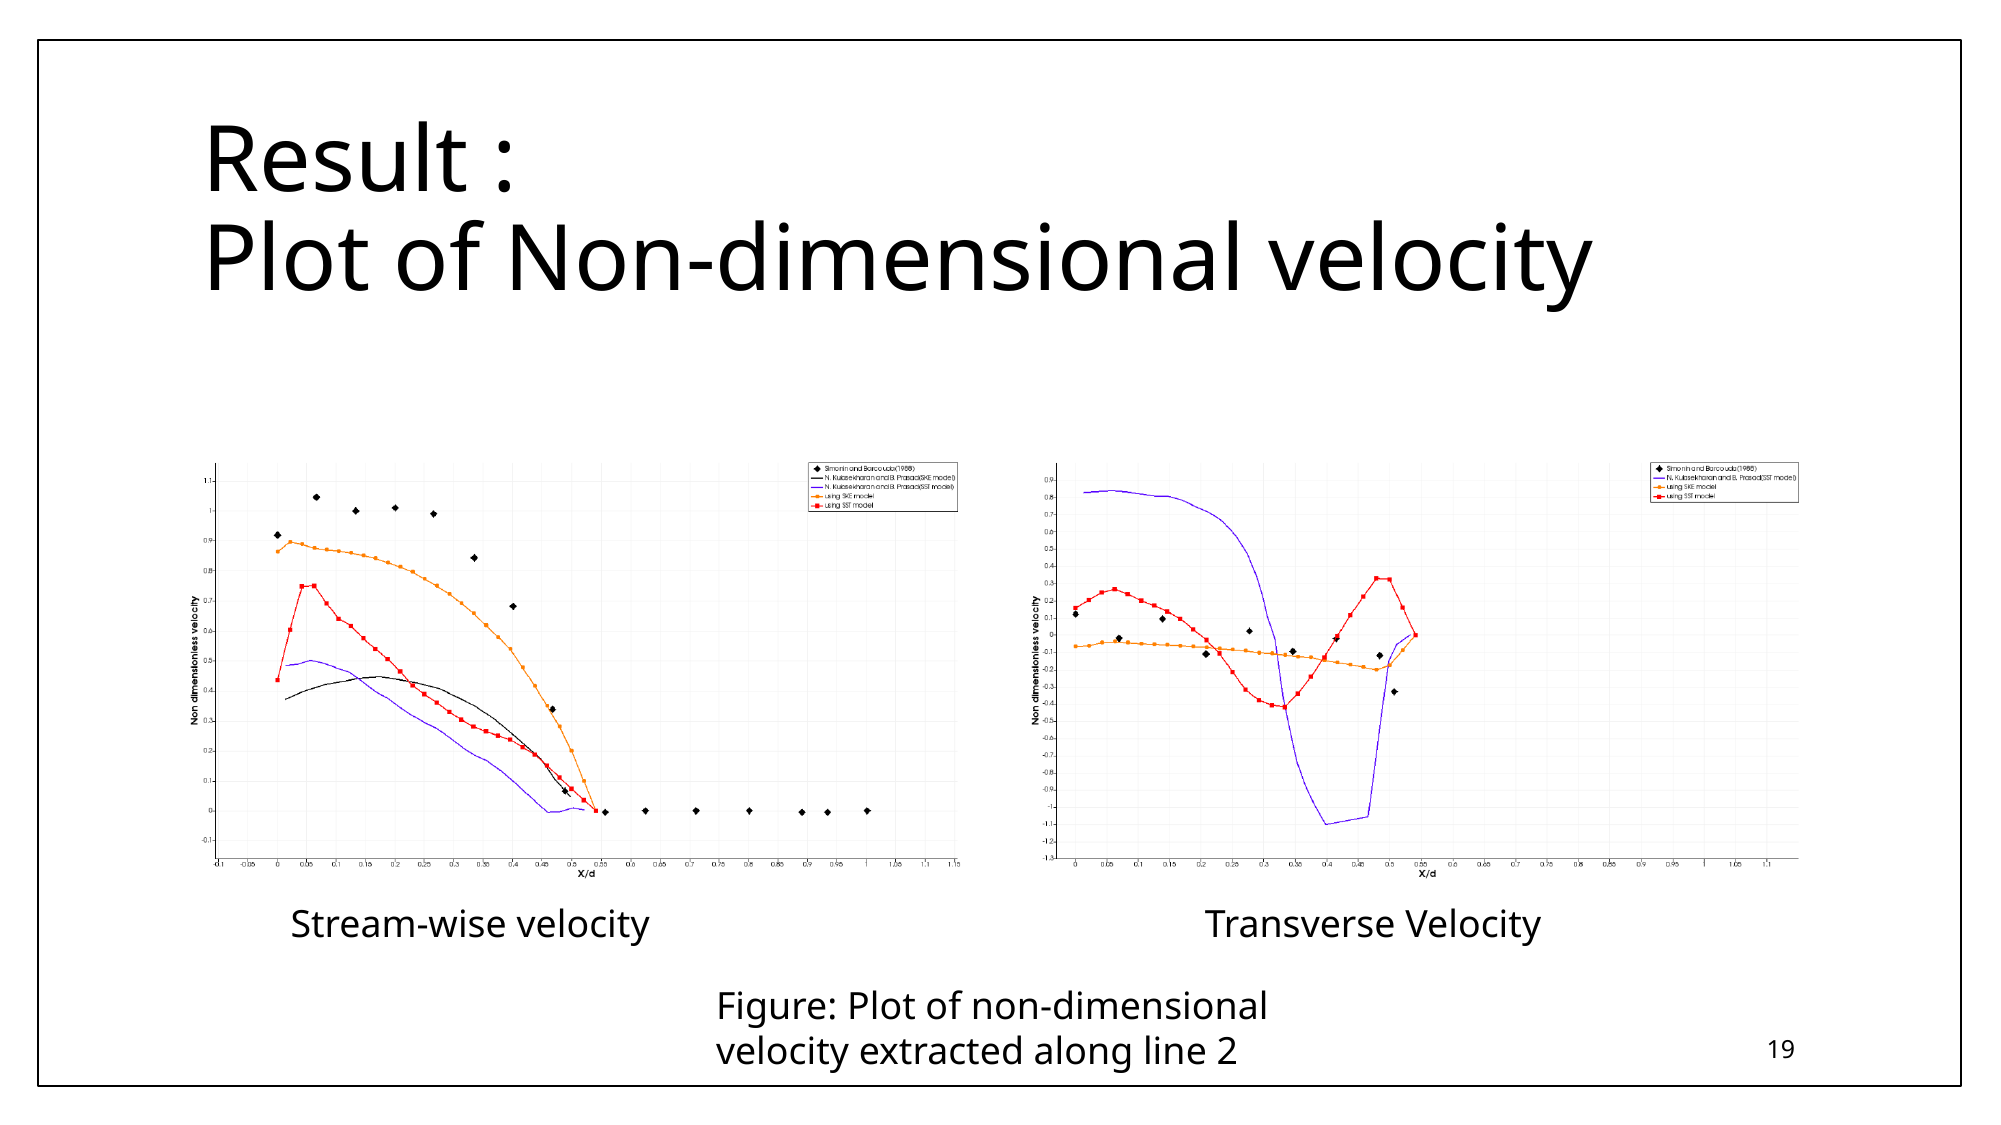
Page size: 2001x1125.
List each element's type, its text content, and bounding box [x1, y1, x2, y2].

text_box Figure: Plot of non-dimensional velocity extracted along line 2 [701, 974, 1338, 1080]
text_box Stream-wise velocity [275, 892, 913, 953]
text_box Transverse Velocity [1190, 892, 1827, 953]
slide_number 19 [1530, 1020, 1811, 1081]
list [187, 452, 968, 883]
title Result : Plot of Non-dimensional velocity [187, 99, 1808, 323]
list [1027, 452, 1809, 883]
